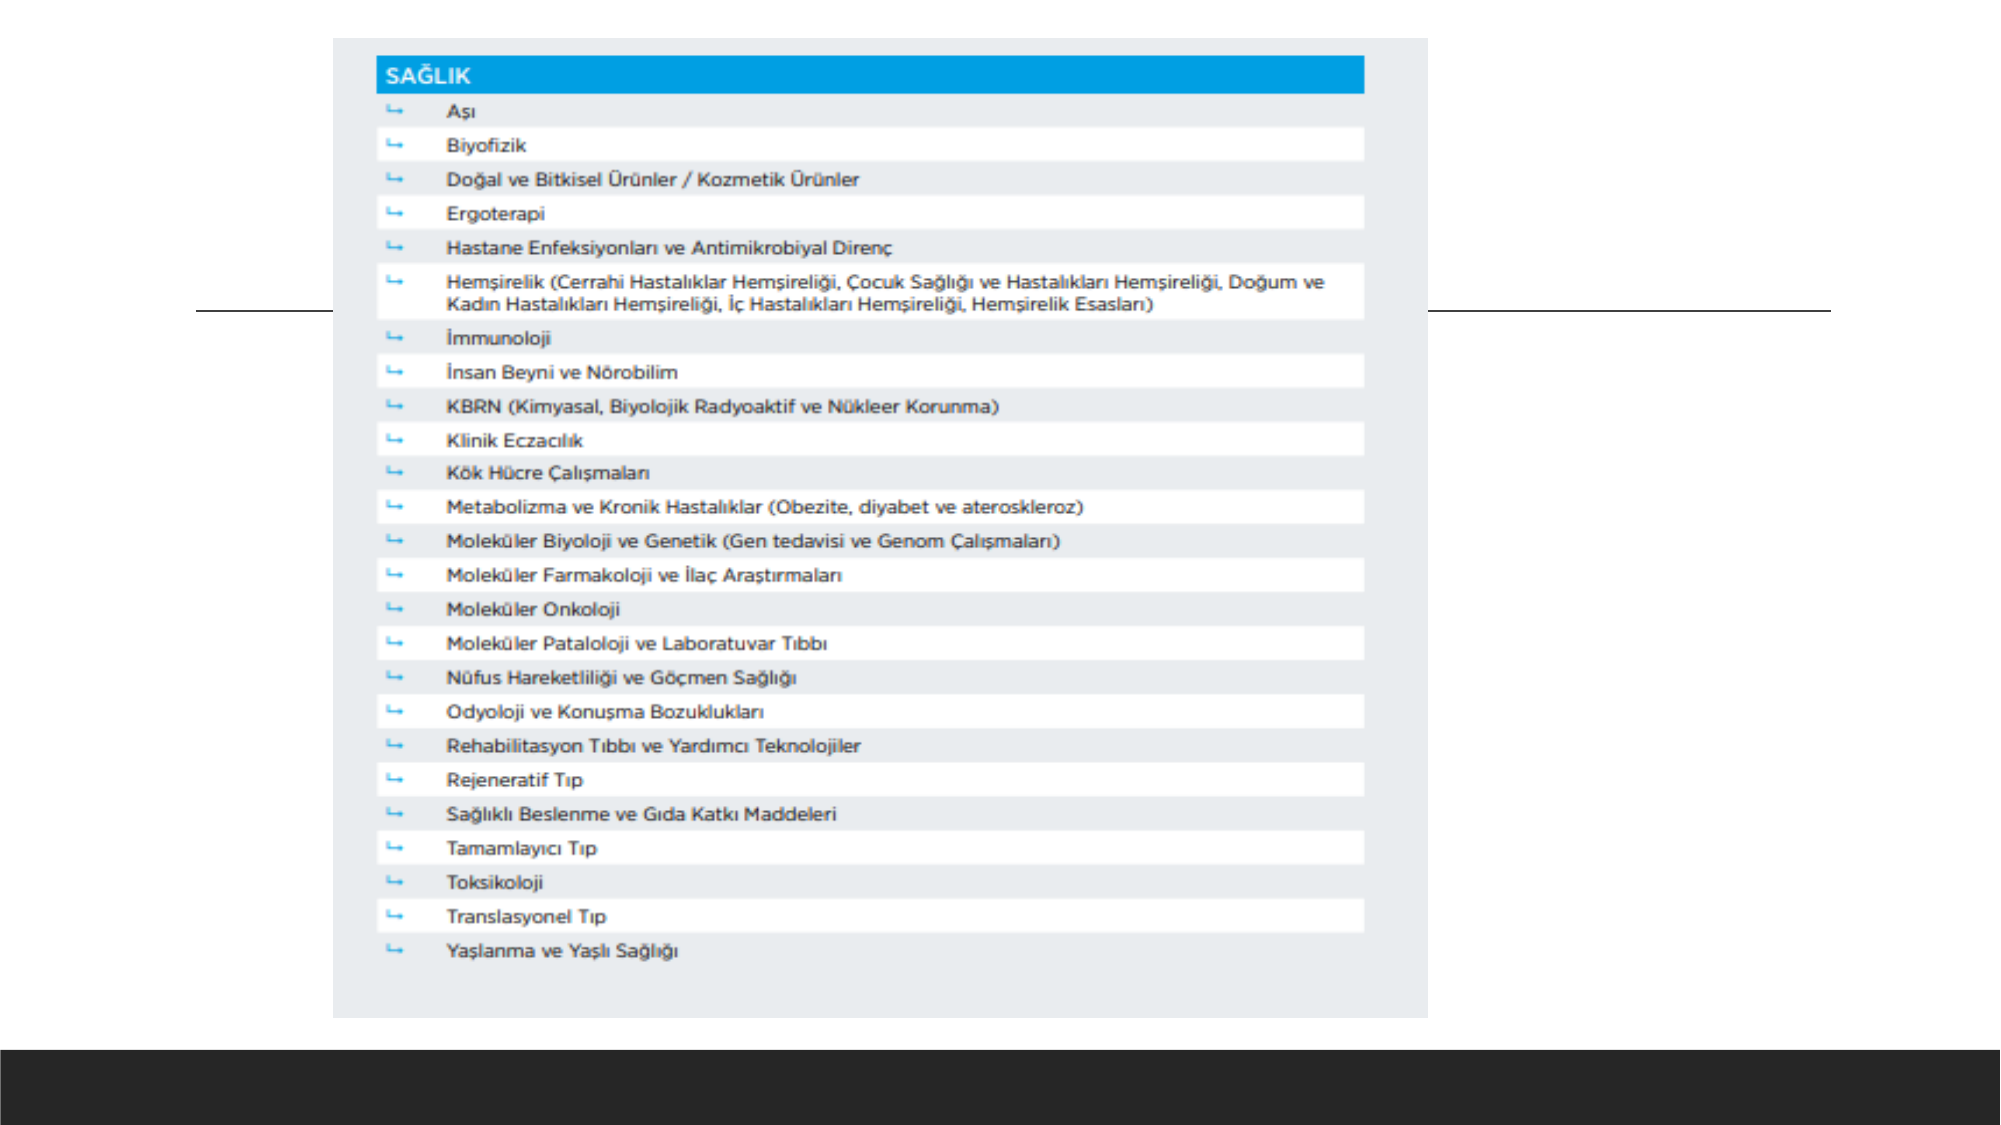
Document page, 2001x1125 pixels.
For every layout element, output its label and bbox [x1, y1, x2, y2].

picture [333, 38, 1428, 1018]
